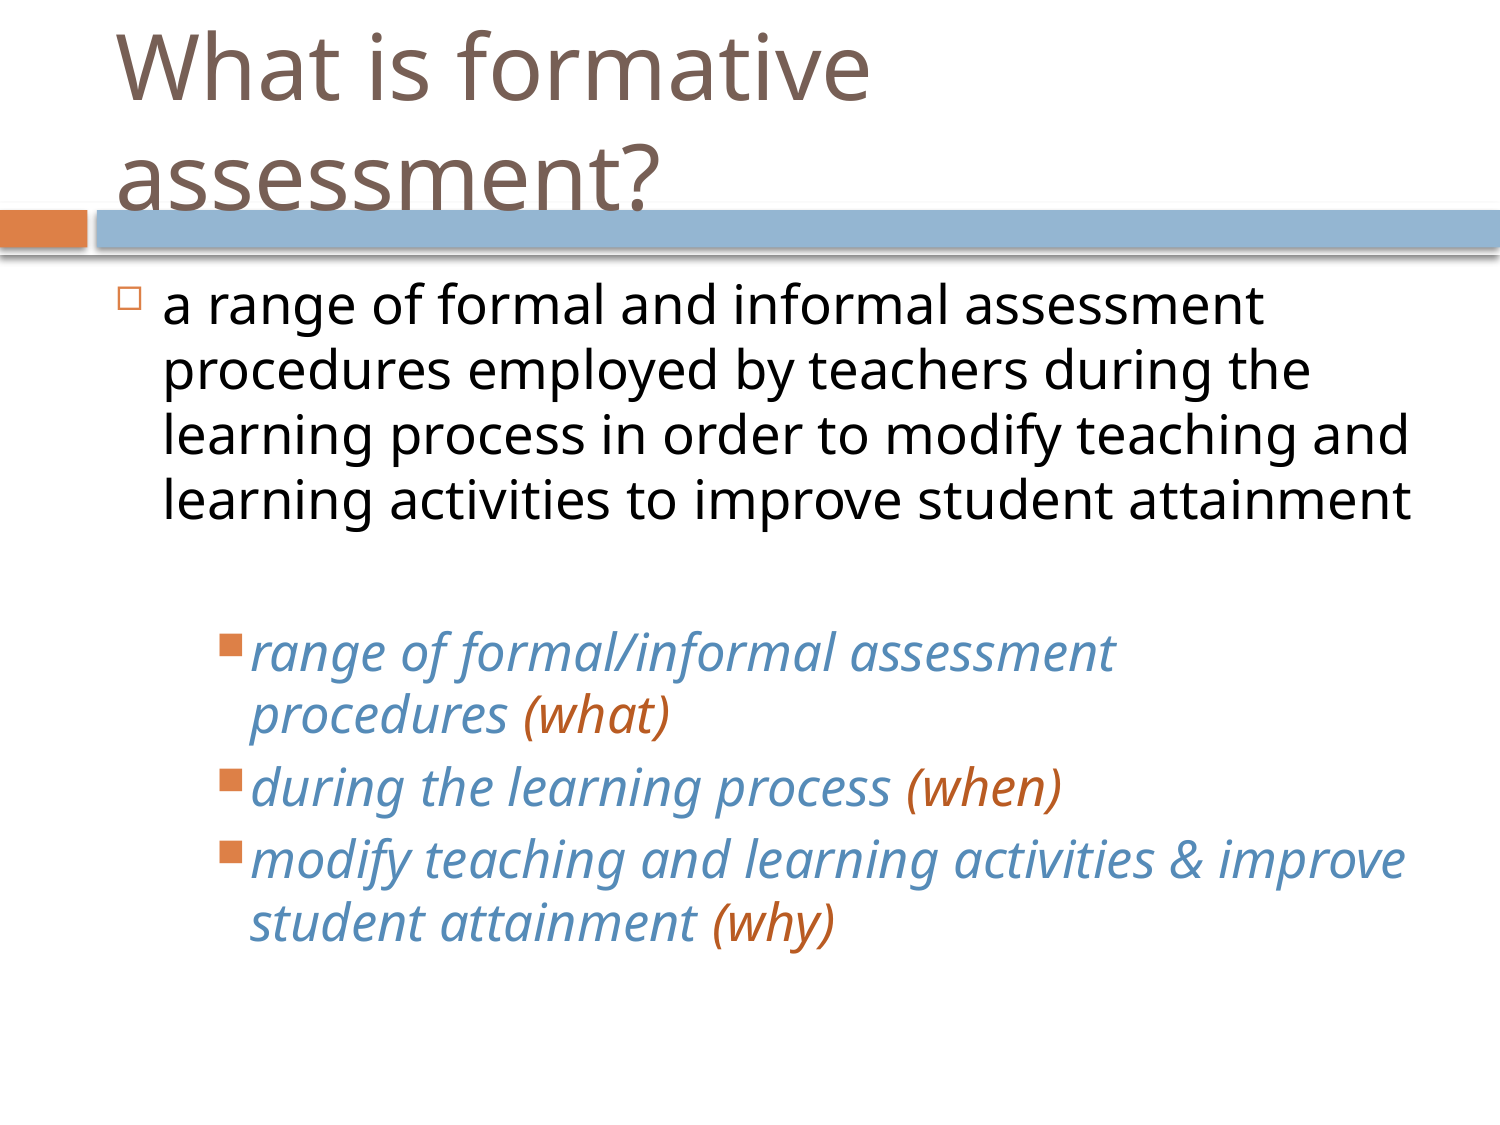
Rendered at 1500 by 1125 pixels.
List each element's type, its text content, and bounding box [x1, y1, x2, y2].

title What is formative assessment? [100, 37, 1438, 200]
list a range of formal and informal assessment procedures employed by teachers during the learning process in order to modify teaching and learning activities to improve student attainment range of formal/informal assessment procedures (what) during the learning process (when) modify teaching and learning activities & improve student attainment (why) [100, 262, 1438, 1000]
